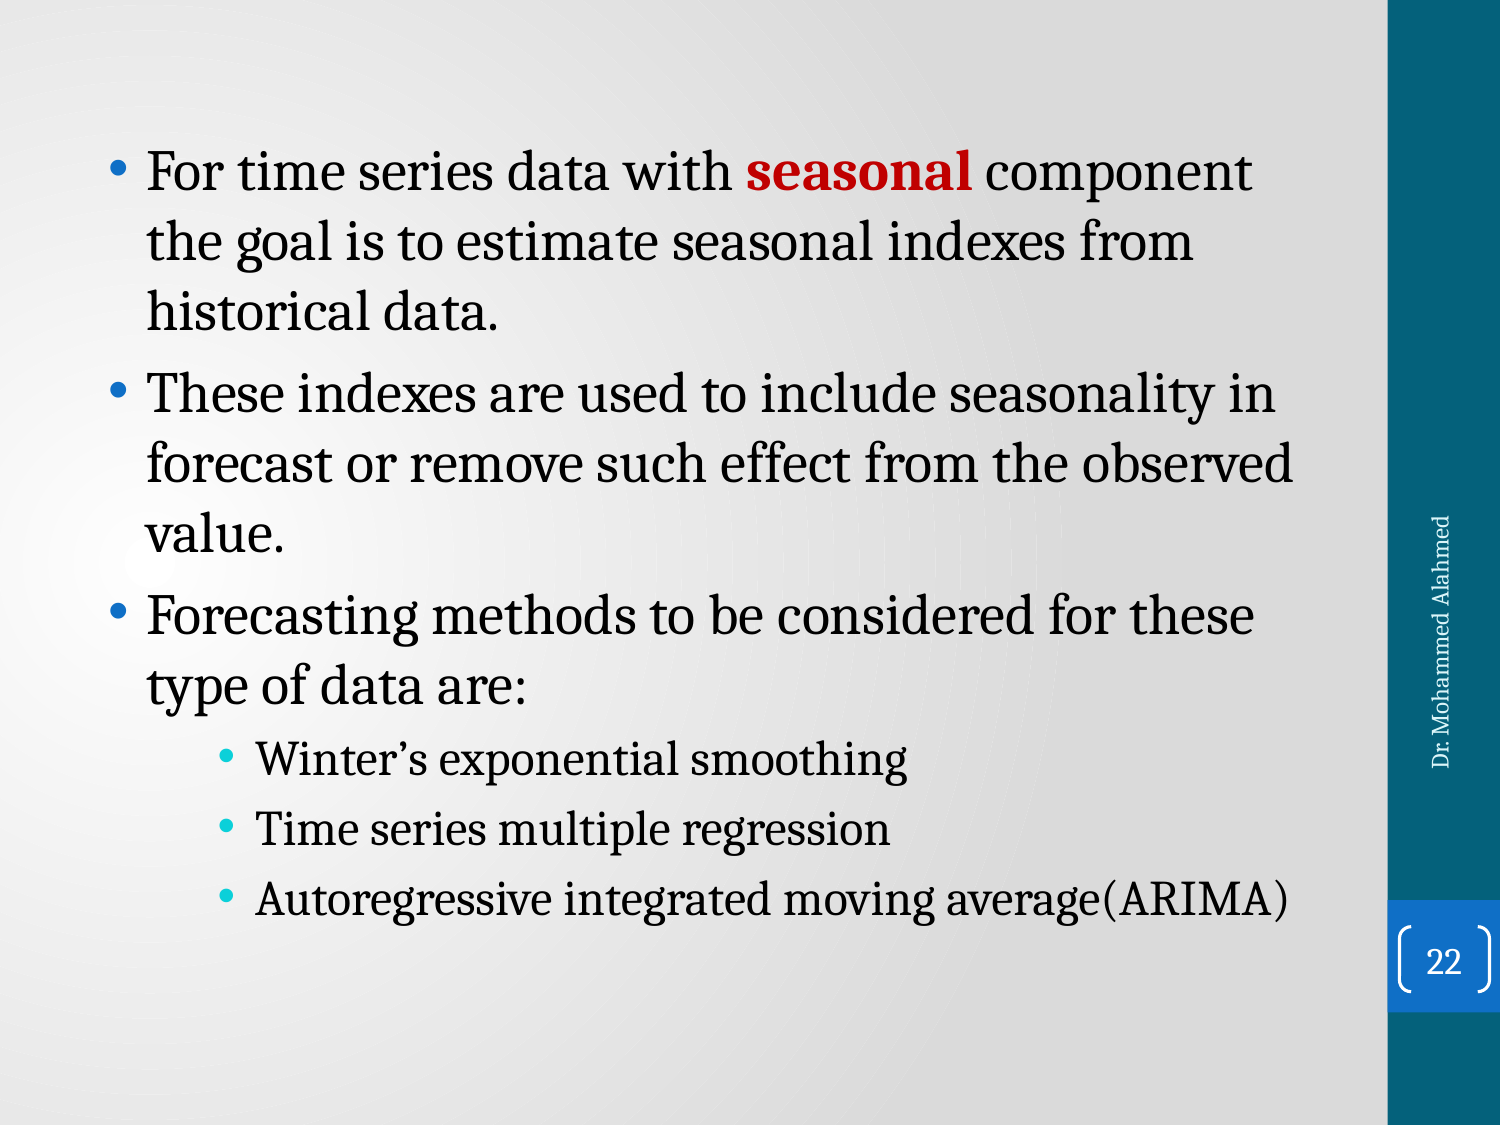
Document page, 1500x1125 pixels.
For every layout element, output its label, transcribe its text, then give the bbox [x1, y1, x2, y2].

slide_number 22 [1397, 925, 1492, 994]
footer Dr. Mohammed Alahmed [1408, 500, 1469, 889]
list For time series data with seasonal component the goal is to estimate seasonal indexes from historical data. These indexes are used to include seasonality in forecast or remove such effect from the observed value. Forecasting methods to be considered for these type of data are: Winter’s exponential smoothing Time series multiple regression Autoregressive integrated moving average(ARIMA) [75, 125, 1325, 1038]
